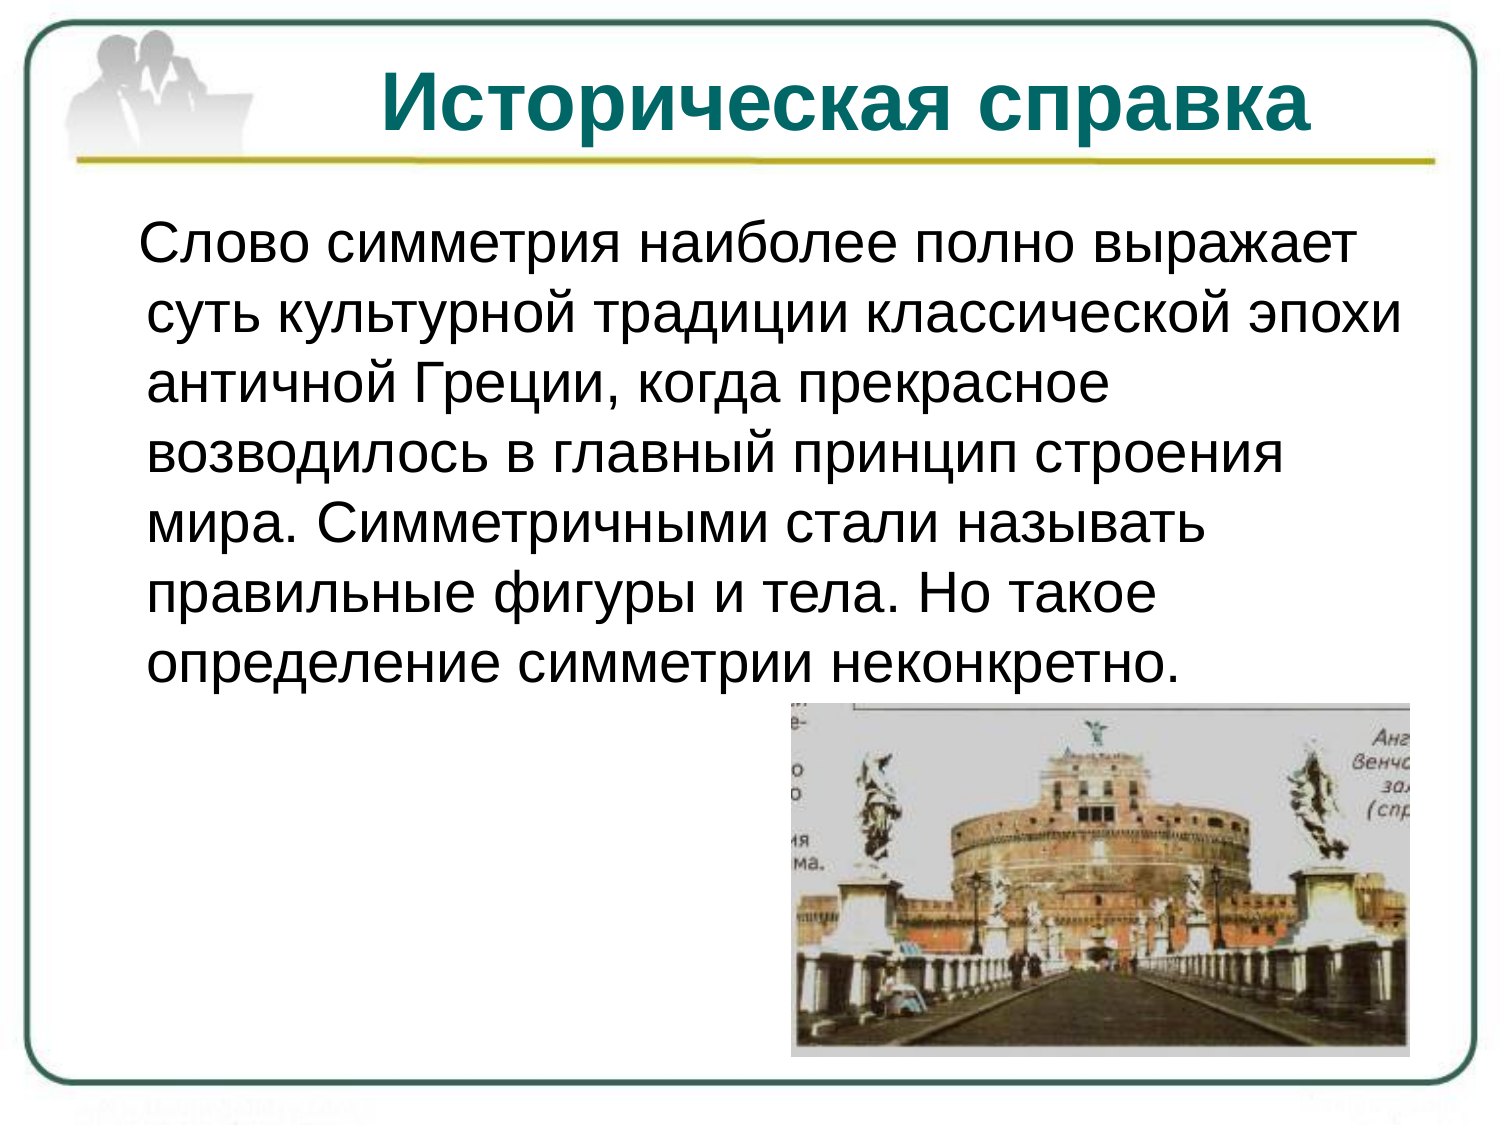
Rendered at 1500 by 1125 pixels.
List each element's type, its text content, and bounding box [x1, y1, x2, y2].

title Историческая справка [265, 44, 1426, 150]
list Слово симметрия наиболее полно выражает суть культурной традиции классической эпохи античной Греции, когда прекрасное возводилось в главный принцип строения мира. Симметричными стали называть правильные фигуры и тела. Но такое определение симметрии неконкретно. [74, 196, 1426, 1006]
picture [0, 0, 1500, 1125]
